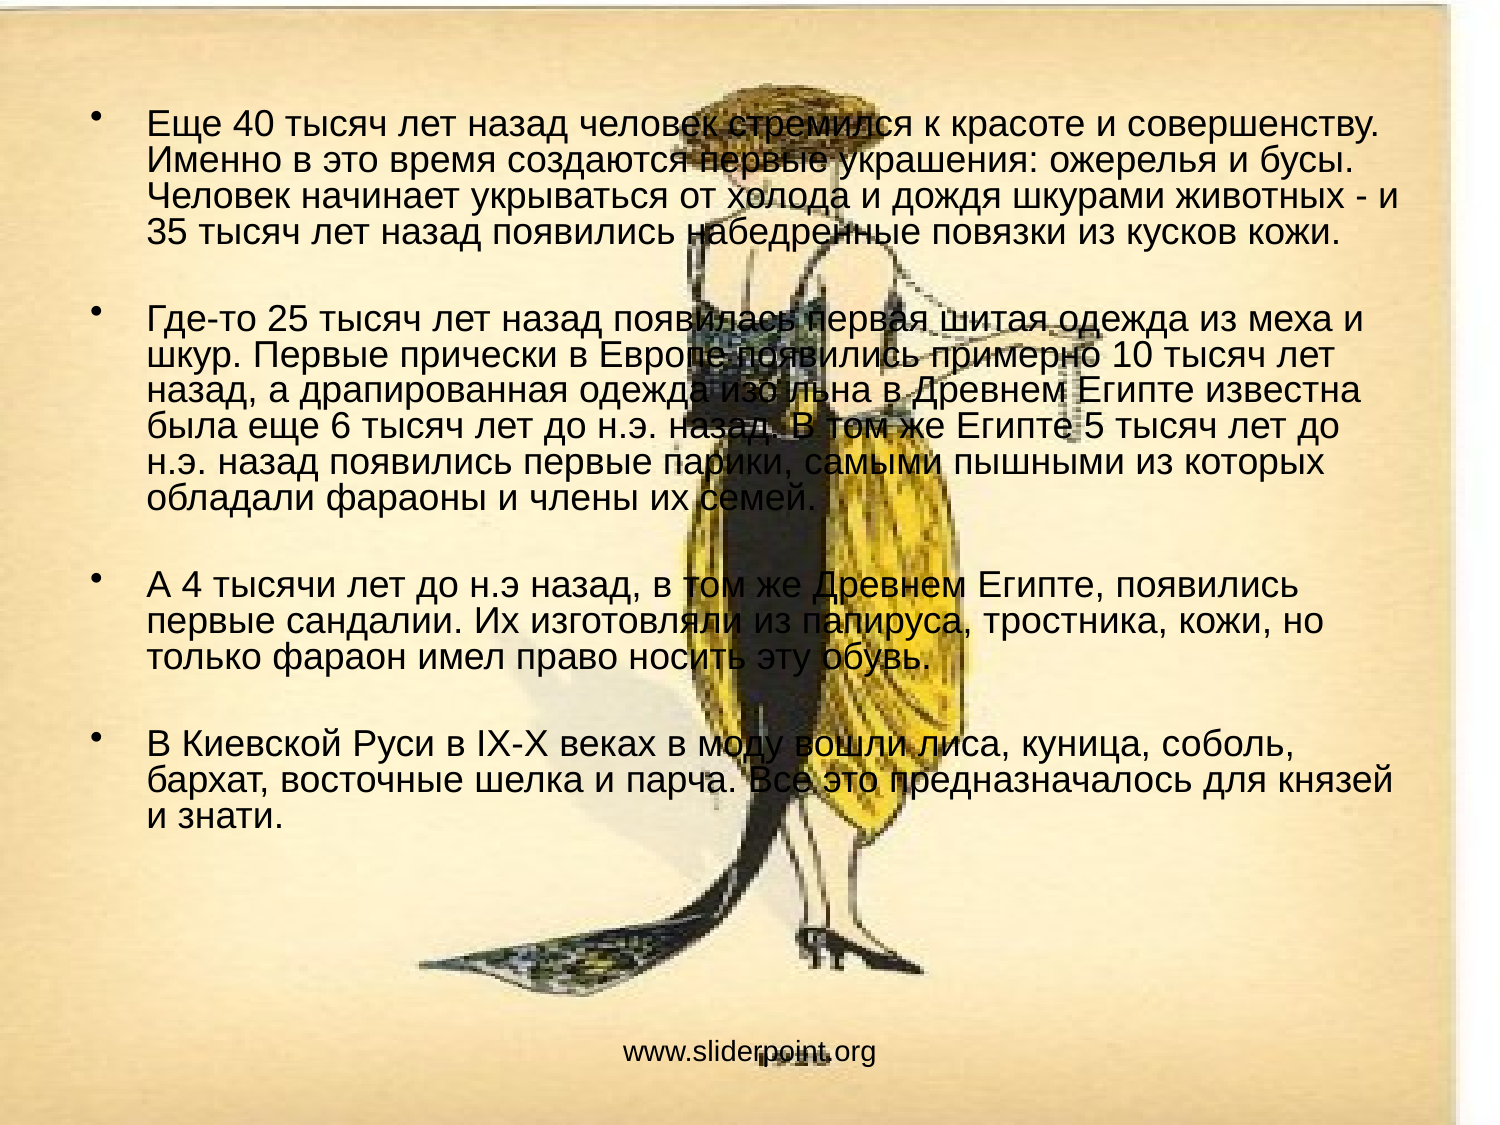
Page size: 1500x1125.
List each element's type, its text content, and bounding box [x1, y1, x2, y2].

footer www.sliderpoint.org [512, 1024, 988, 1103]
title [74, 44, 1426, 99]
list Еще 40 тысяч лет назад человек стремился к красоте и совершенству. Именно в это время создаются первые украшения: ожерелья и бусы. Человек начинает укрываться от холода и дождя шкурами животных - и 35 тысяч лет назад появились набедренные повязки из кусков кожи. Где-то 25 тысяч лет назад появилась первая шитая одежда из меха и шкур. Первые прически в Европе появились примерно 10 тысяч лет назад, а драпированная одежда изо льна в Древнем Египте известна была еще 6 тысяч лет до н.э. назад. В том же Египте 5 тысяч лет до н.э. назад появились первые парики, самыми пышными из которых обладали фараоны и члены их семей. А 4 тысячи лет до н.э назад, в том же Древнем Египте, появились первые сандалии. Их изготовляли из папируса, тростника, кожи, но только фараон имел право носить эту обувь. В Киевской Руси в IX-Х веках в моду вошли лиса, куница, соболь, бархат, восточные шелка и парча. Все это предназначалось для князей и знати. [74, 99, 1426, 1006]
picture [0, 0, 1500, 1125]
